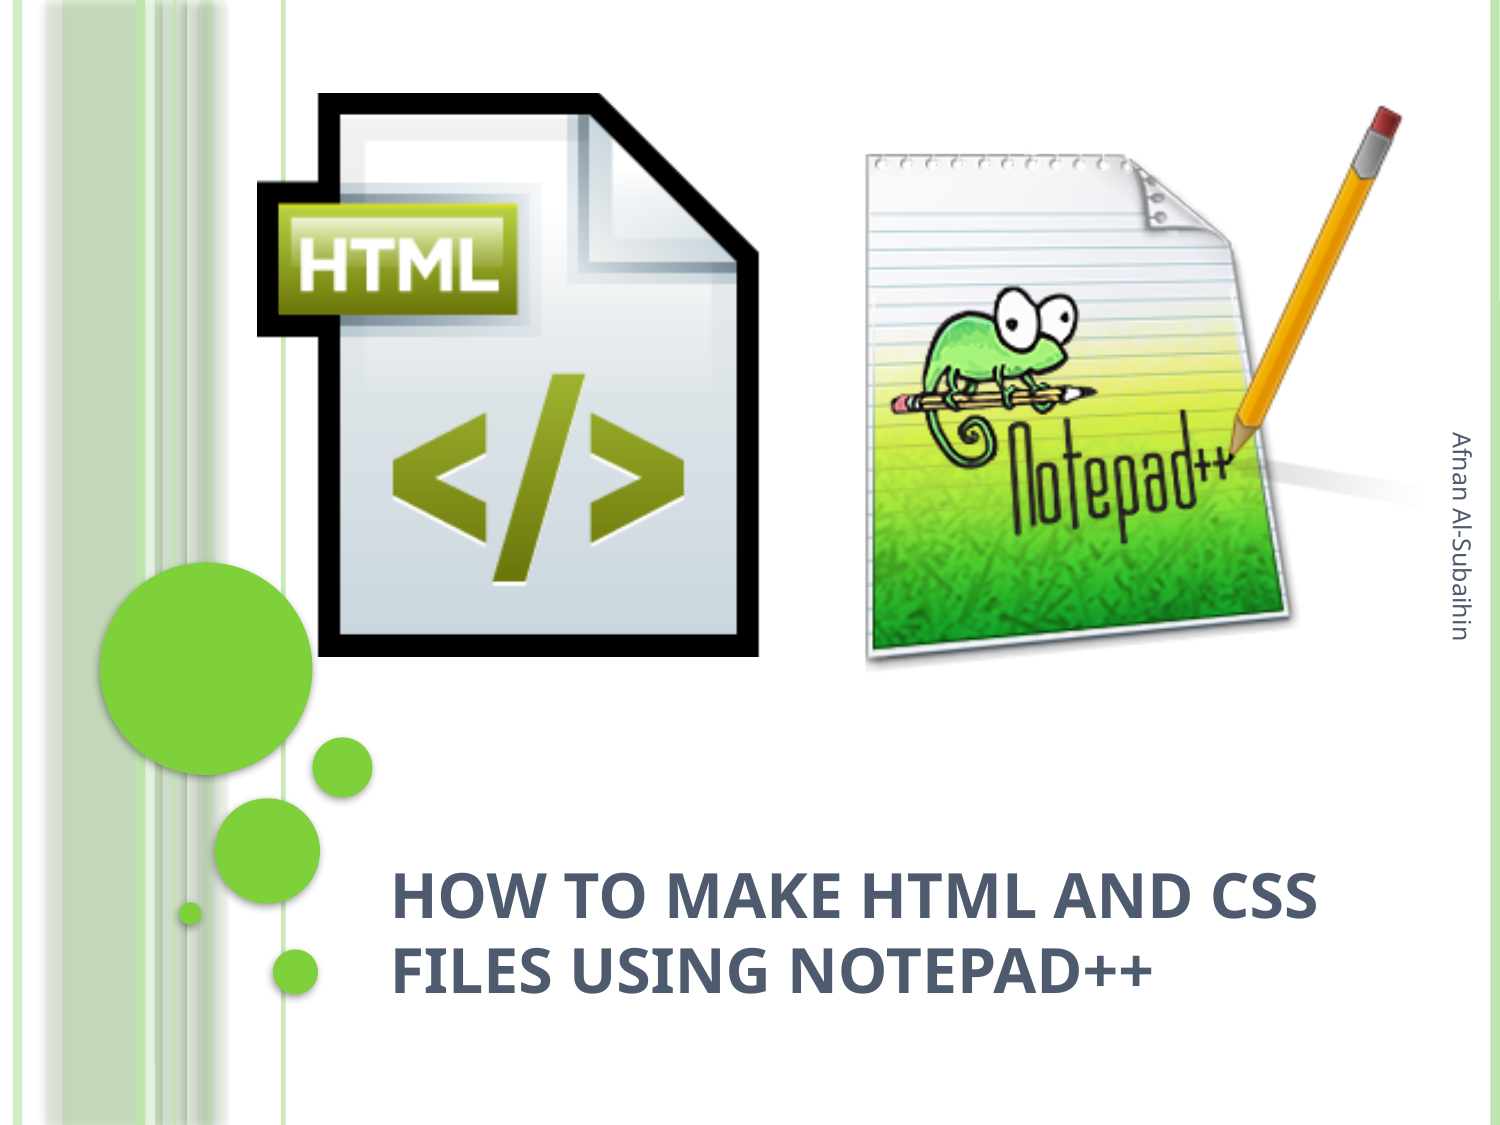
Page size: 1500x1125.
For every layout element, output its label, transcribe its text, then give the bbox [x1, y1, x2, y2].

picture [257, 93, 821, 657]
title How to Make HTML and CSS Files Using Notepad++ [375, 703, 1388, 1014]
picture [831, 93, 1420, 682]
footer Afnan Al-Subaihin [1429, 417, 1493, 1018]
